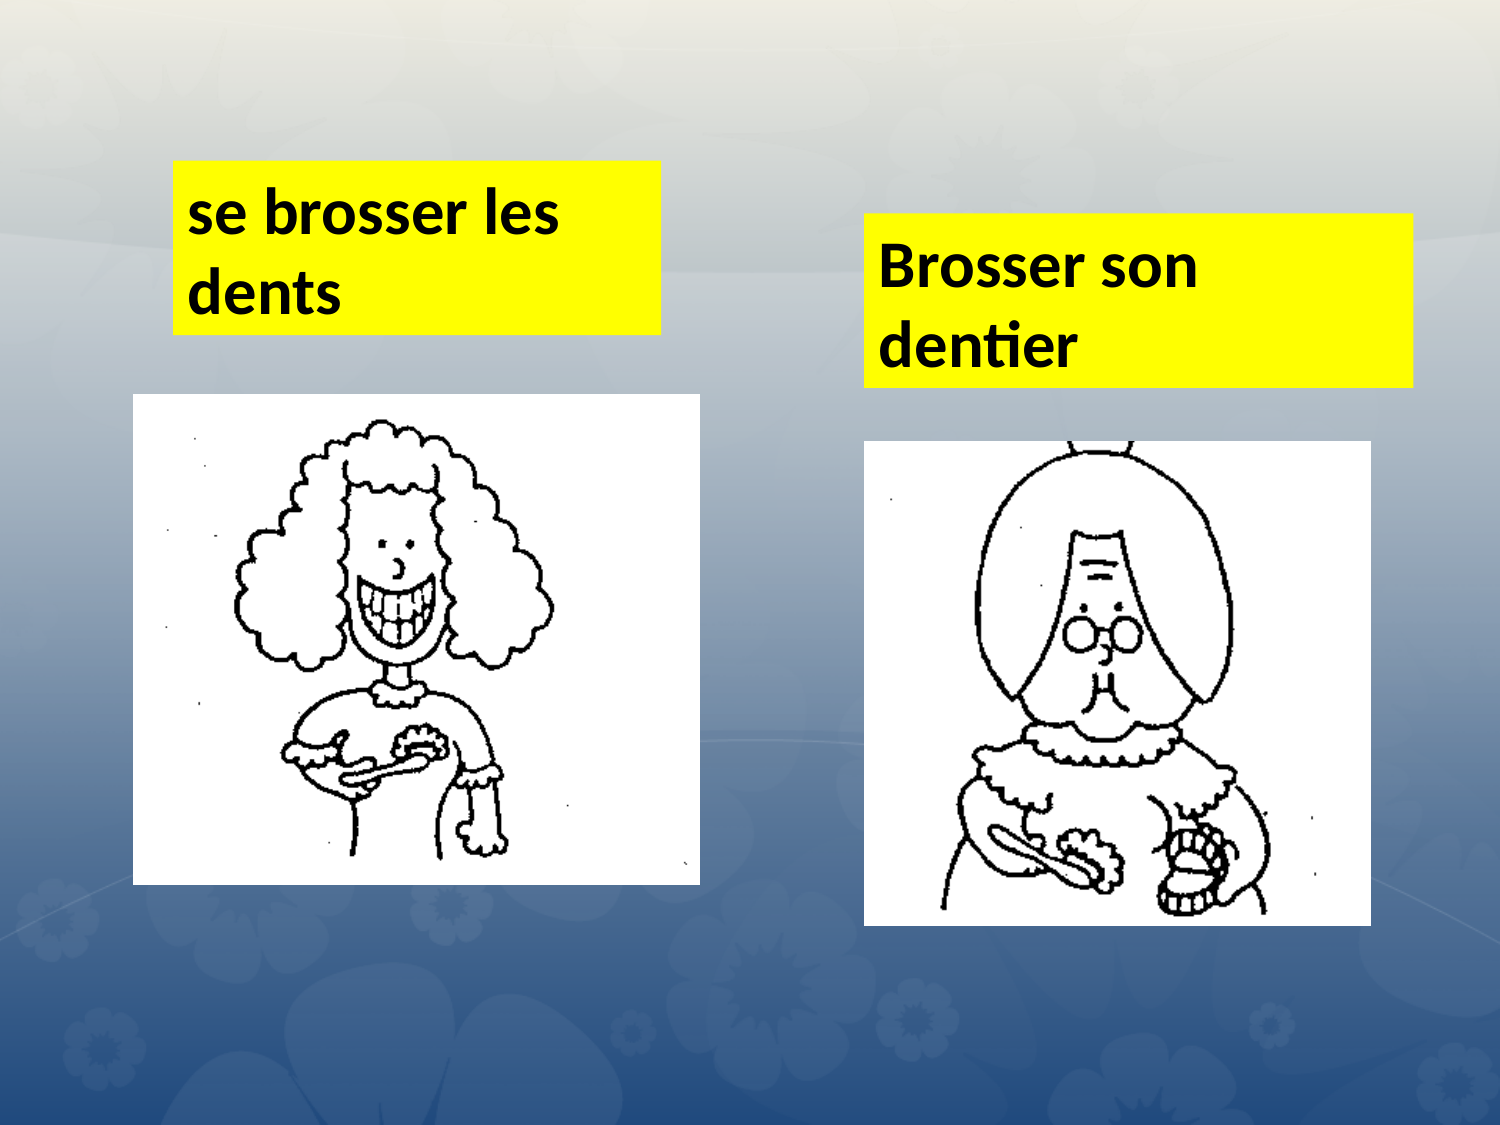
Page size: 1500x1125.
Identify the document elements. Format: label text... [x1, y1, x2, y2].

picture [0, 0, 1500, 1125]
text_box Brosser son dentier [864, 213, 1414, 388]
text_box se brosser les dents [173, 160, 662, 336]
